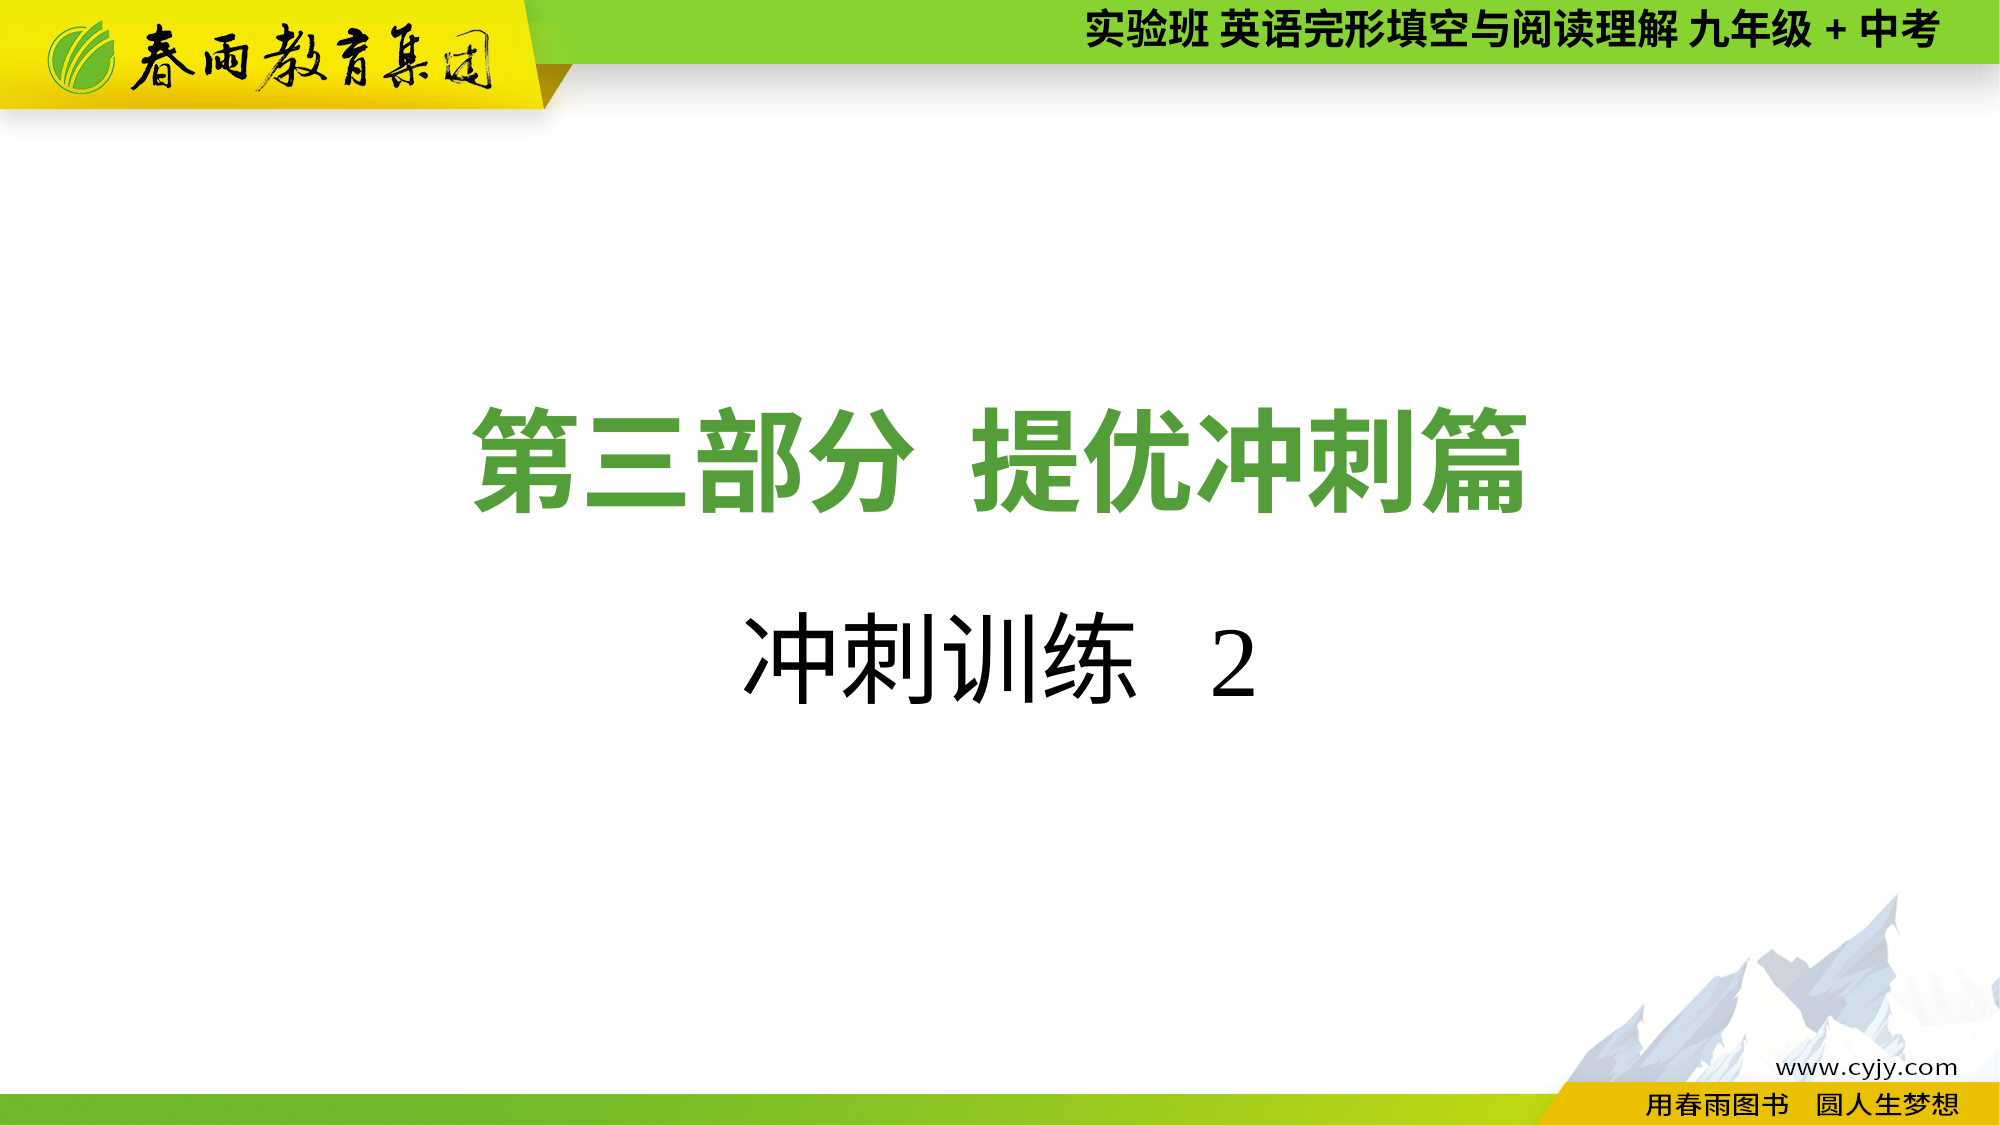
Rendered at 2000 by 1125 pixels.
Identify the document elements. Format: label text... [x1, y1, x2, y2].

text_box 冲刺训练 2 [54, 528, 1946, 724]
text_box 第三部分 提优冲刺篇 [54, 316, 1946, 528]
picture [0, 0, 2000, 1125]
